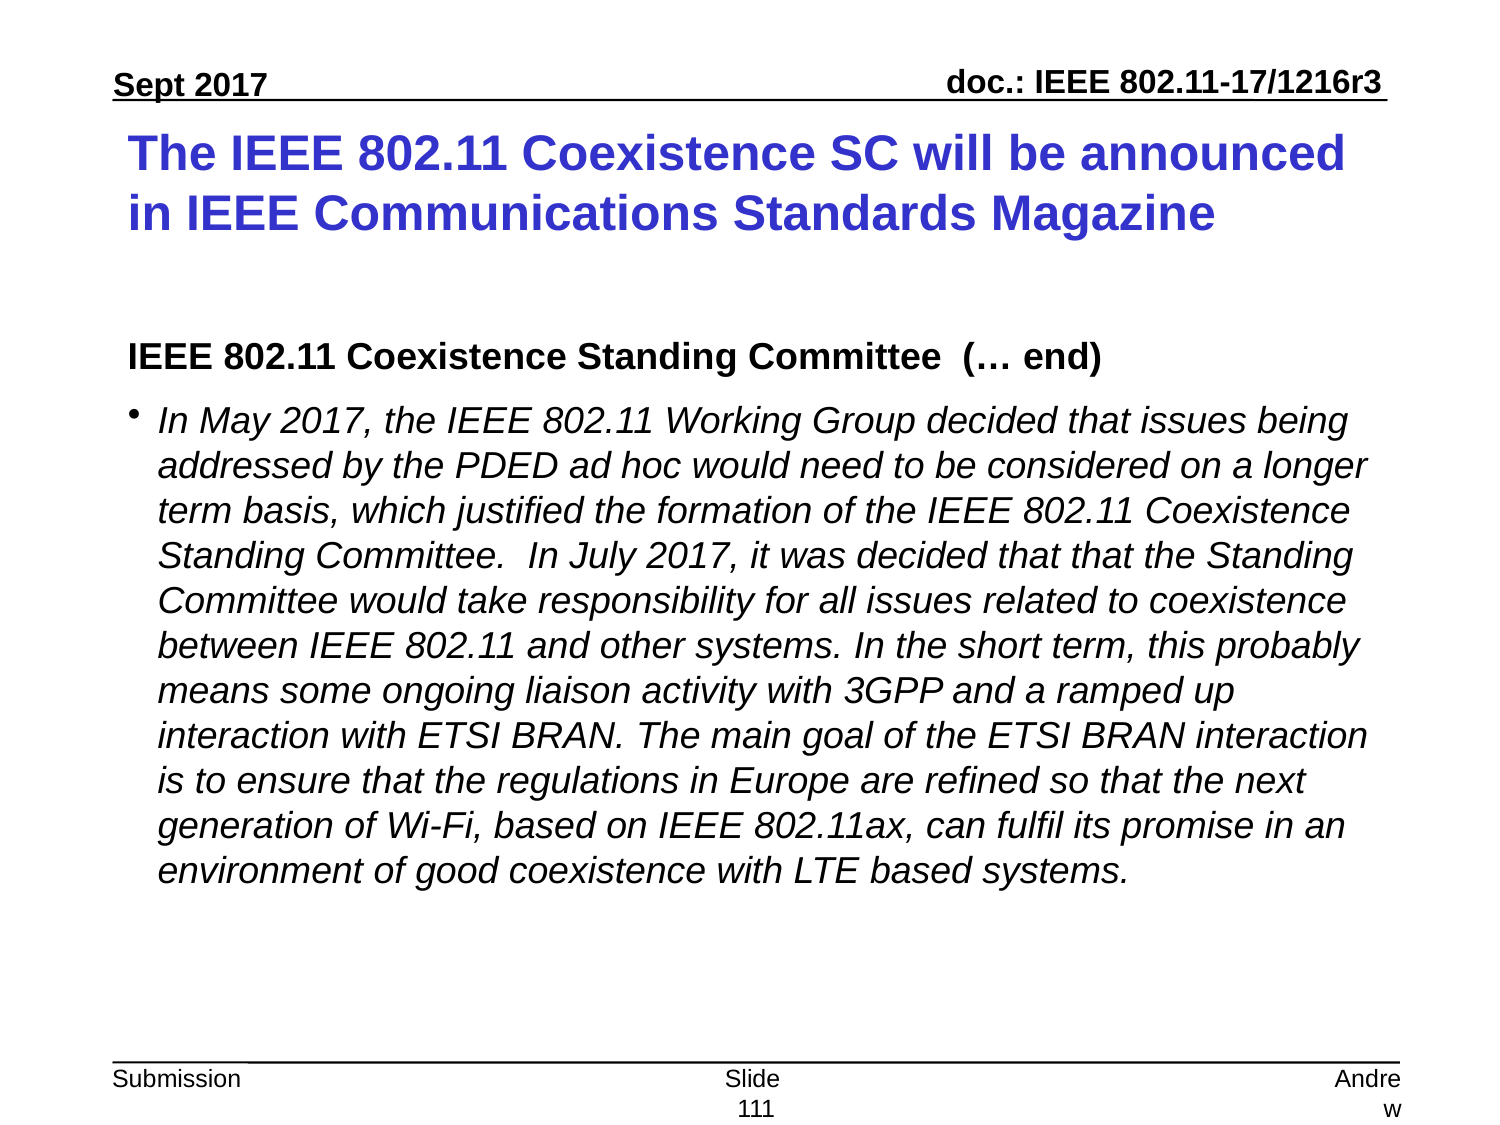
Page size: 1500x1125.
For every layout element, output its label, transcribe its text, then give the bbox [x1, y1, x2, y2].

list IEEE 802.11 Coexistence Standing Committee (… end) In May 2017, the IEEE 802.11 Working Group decided that issues being addressed by the PDED ad hoc would need to be considered on a longer term basis, which justified the formation of the IEEE 802.11 Coexistence Standing Committee. In July 2017, it was decided that that the Standing Committee would take responsibility for all issues related to coexistence between IEEE 802.11 and other systems. In the short term, this probably means some ongoing liaison activity with 3GPP and a ramped up interaction with ETSI BRAN. The main goal of the ETSI BRAN interaction is to ensure that the regulations in Europe are refined so that the next generation of Wi-Fi, based on IEEE 802.11ax, can fulfil its promise in an environment of good coexistence with LTE based systems. [112, 324, 1388, 1000]
title The IEEE 802.11 Coexistence SC will be announced in IEEE Communications Standards Magazine [112, 112, 1388, 288]
footer Andrew Myles, Cisco [1320, 1061, 1402, 1093]
slide_number Slide 111 [709, 1061, 803, 1093]
